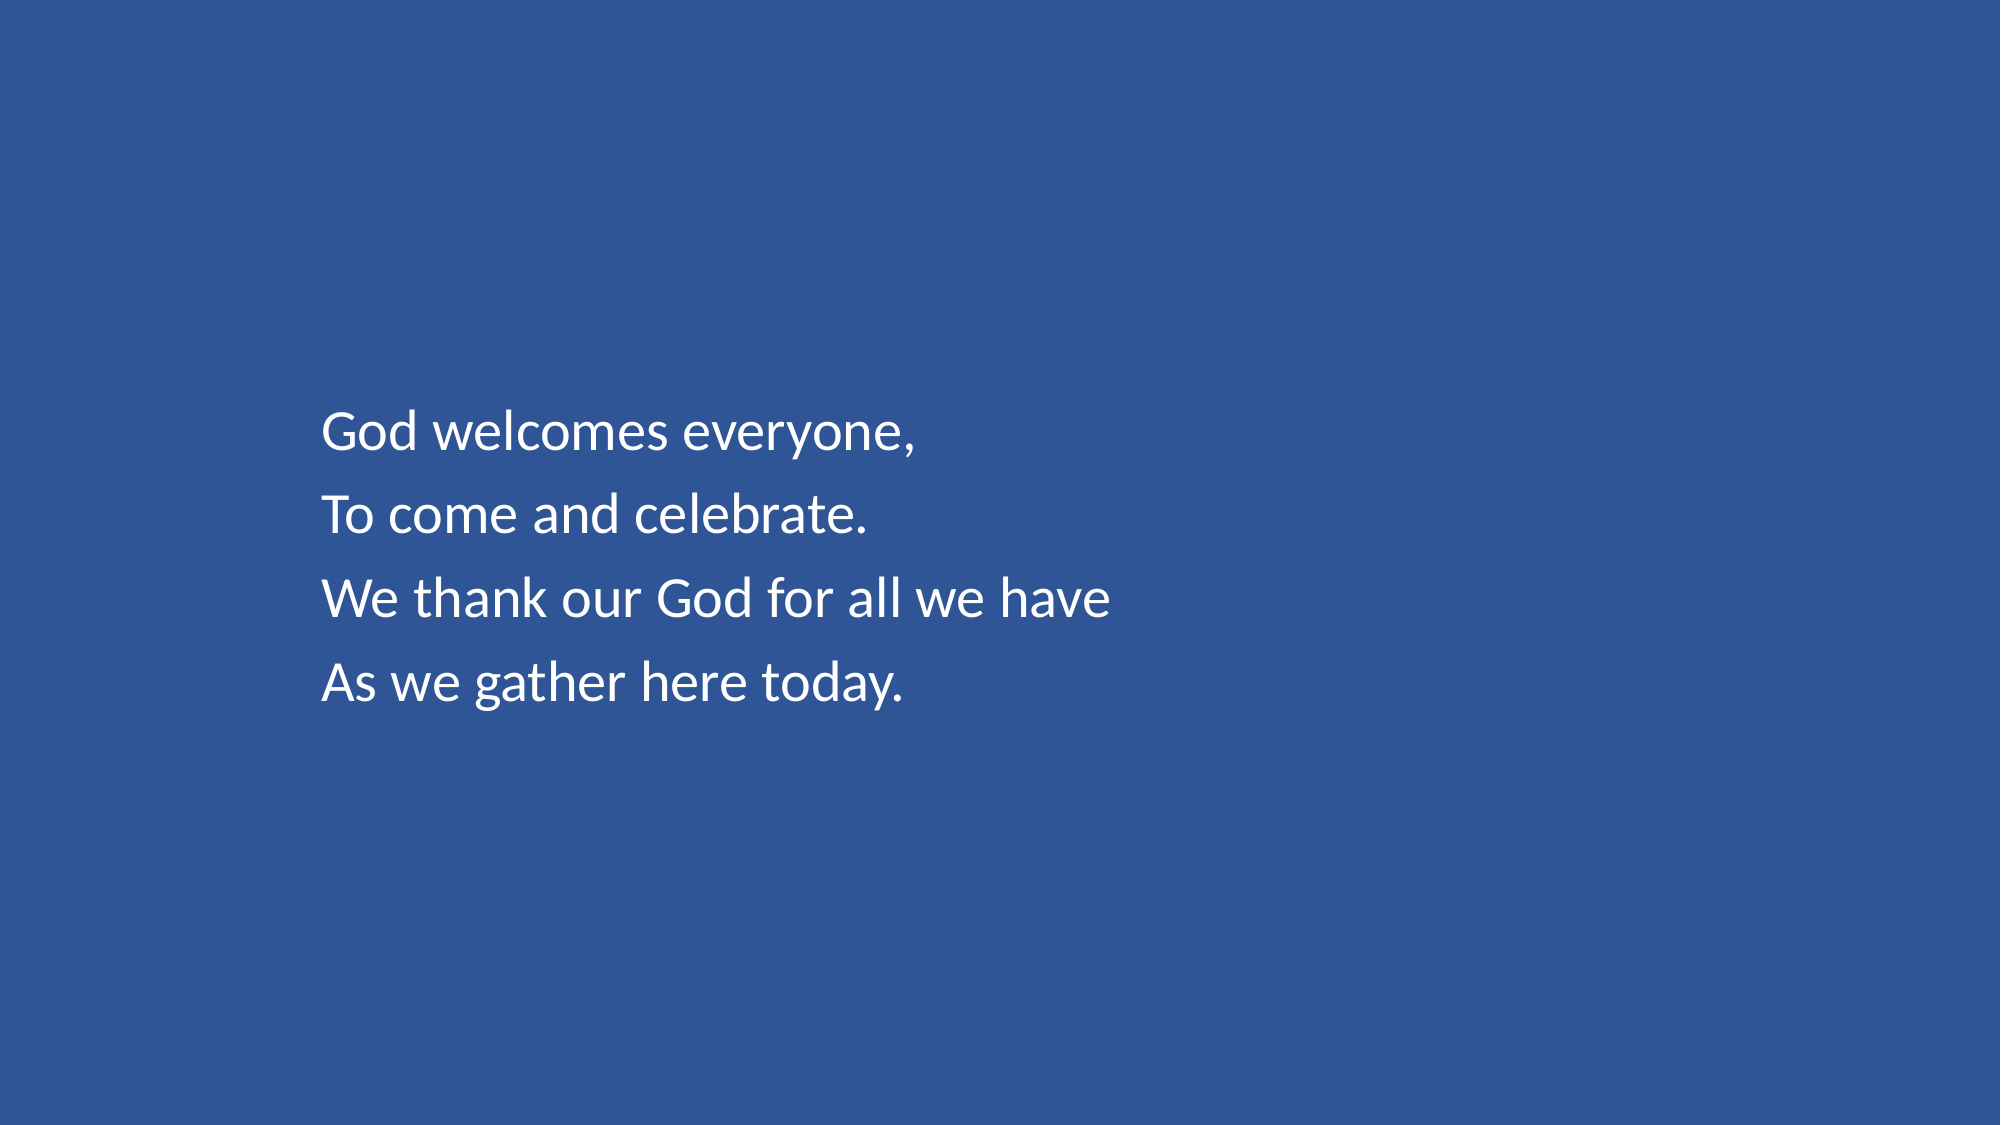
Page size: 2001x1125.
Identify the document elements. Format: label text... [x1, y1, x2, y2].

list God welcomes everyone, To come and celebrate. We thank our God for all we have As we gather here today. [306, 392, 1694, 733]
